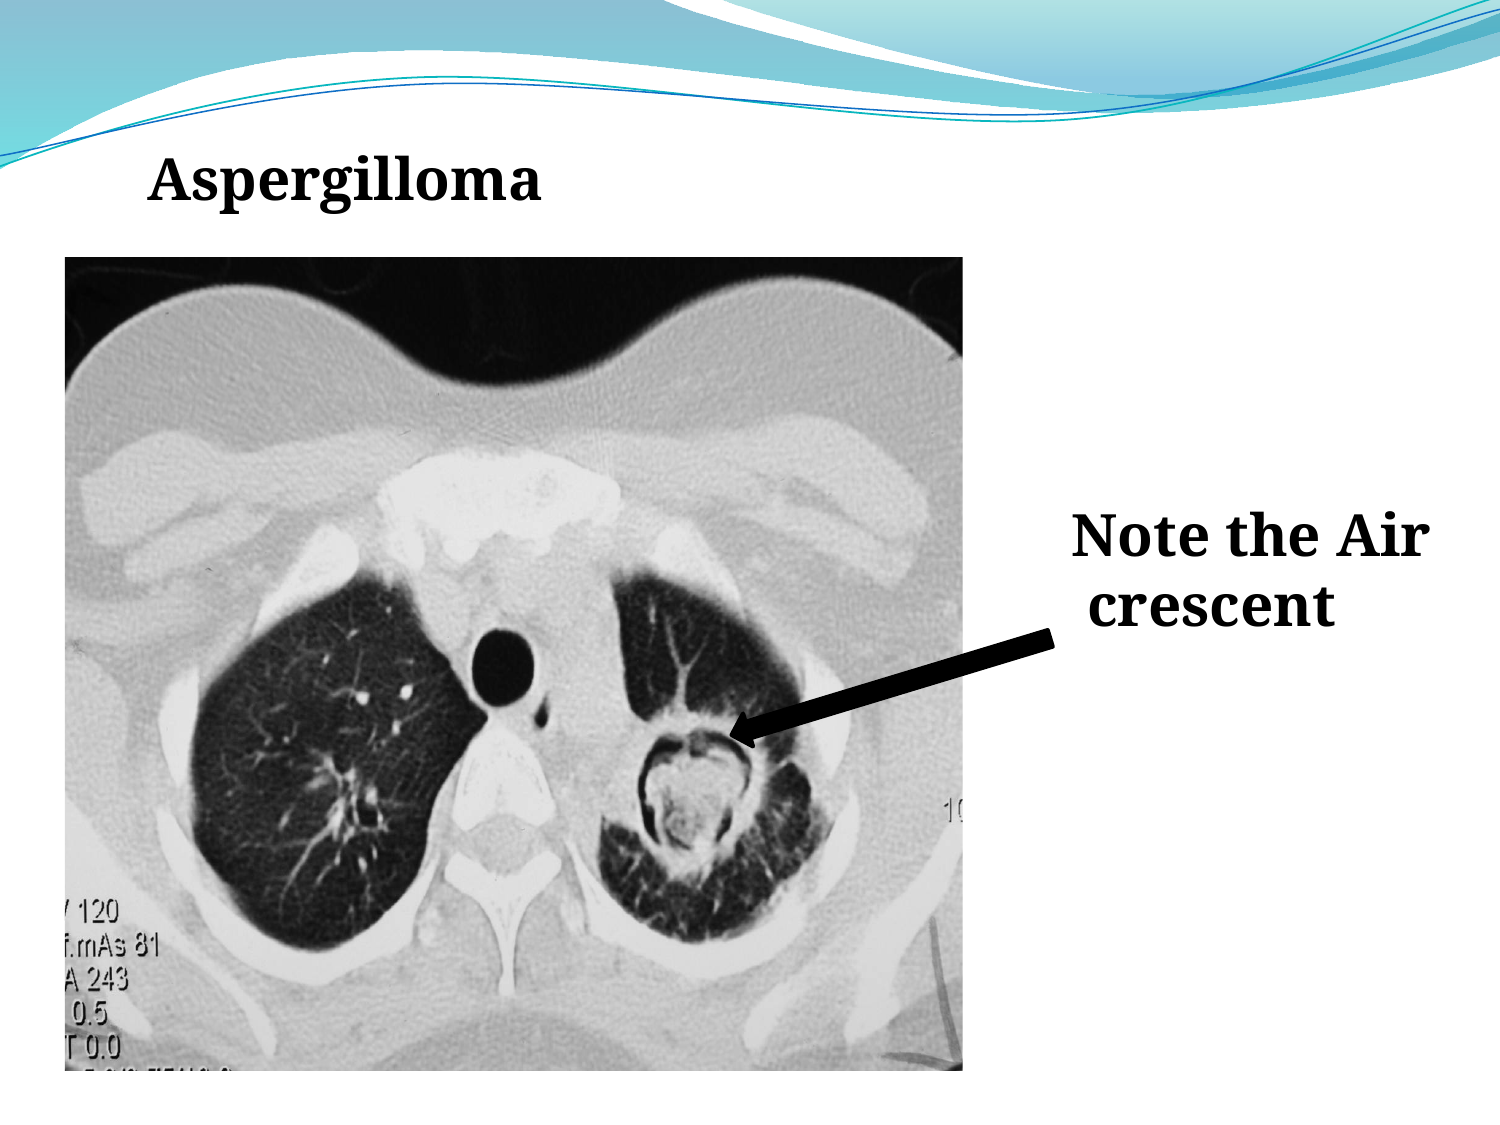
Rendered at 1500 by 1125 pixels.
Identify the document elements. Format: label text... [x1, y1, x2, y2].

text_box [969, 628, 1055, 675]
picture [64, 256, 963, 1071]
text_box Aspergilloma [132, 134, 1385, 220]
text_box Note the Air crescent [1057, 420, 1466, 716]
